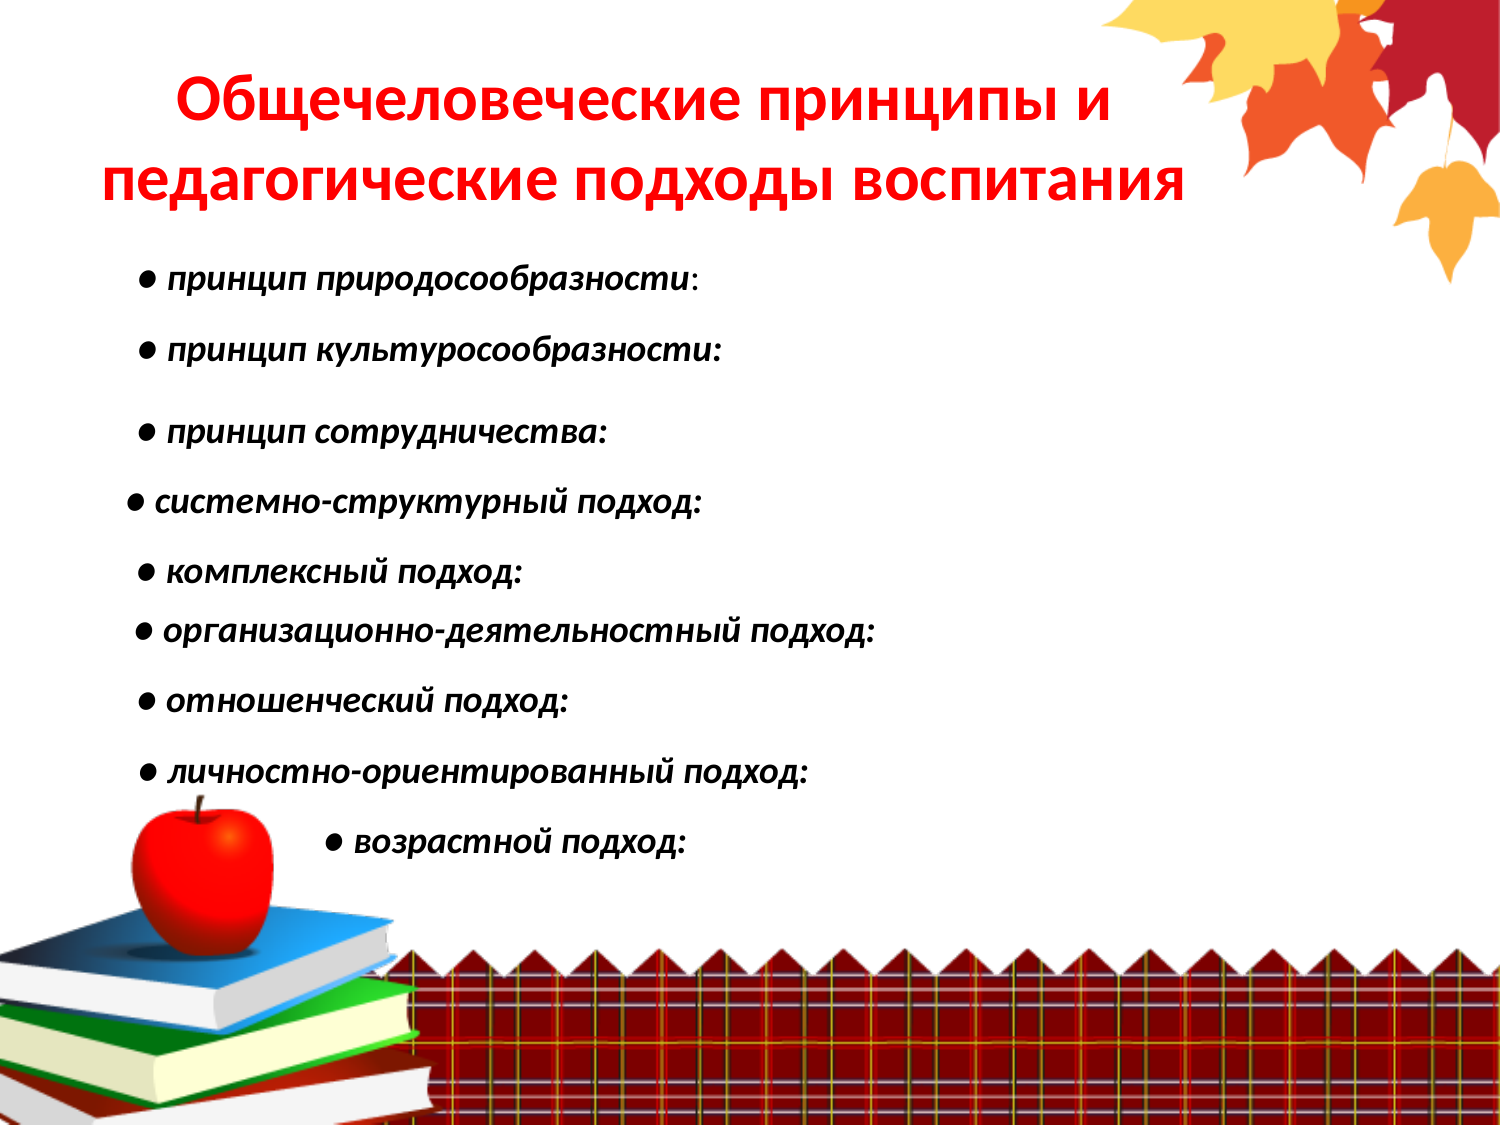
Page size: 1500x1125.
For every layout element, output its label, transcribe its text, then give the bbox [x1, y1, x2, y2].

picture [0, 0, 1500, 1125]
text_box ● системно-структурный подход: [108, 468, 727, 529]
text_box ● принцип природосообразности: [120, 246, 724, 306]
text_box ● личностно-ориентированный подход: [121, 738, 834, 798]
text_box ● возрастной подход: [307, 808, 711, 869]
text_box ● принцип культуросообразности: [120, 316, 747, 377]
text_box ● принцип сотрудничества: [120, 398, 632, 459]
text_box ● комплексный подход: [119, 538, 547, 597]
text_box ● отношенческий подход: [119, 667, 593, 728]
text_box ● организационно-деятельностный подход: [117, 597, 1090, 658]
text_box Общечеловеческие принципы и педагогические подходы воспитания [58, 46, 1231, 222]
